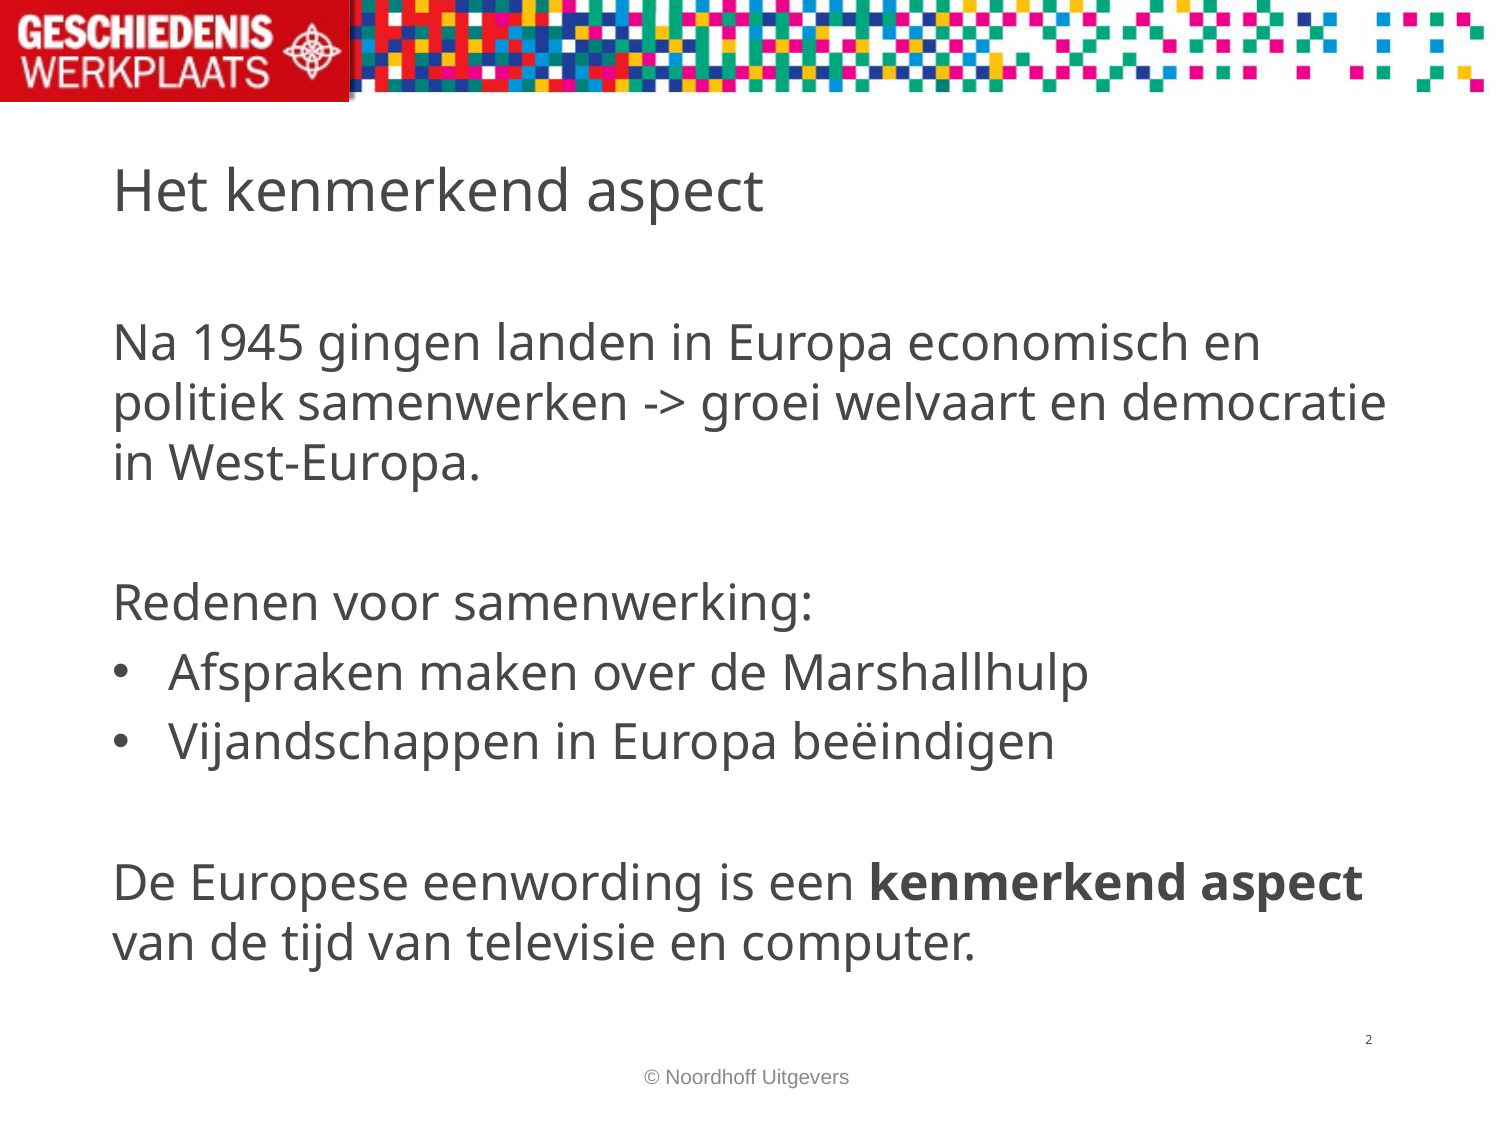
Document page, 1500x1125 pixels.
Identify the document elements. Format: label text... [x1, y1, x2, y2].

title Het kenmerkend aspect [112, 145, 1401, 256]
text_box © Noordhoff Uitgevers [512, 1045, 988, 1106]
slide_number 2 [1325, 1025, 1388, 1063]
list Na 1945 gingen landen in Europa economisch en politiek samenwerken -> groei welvaart en democratie in West-Europa. Redenen voor samenwerking: Afspraken maken over de Marshallhulp Vijandschappen in Europa beëindigen De Europese eenwording is een kenmerkend aspect van de tijd van televisie en computer. [112, 302, 1409, 988]
picture [0, 0, 1500, 1125]
